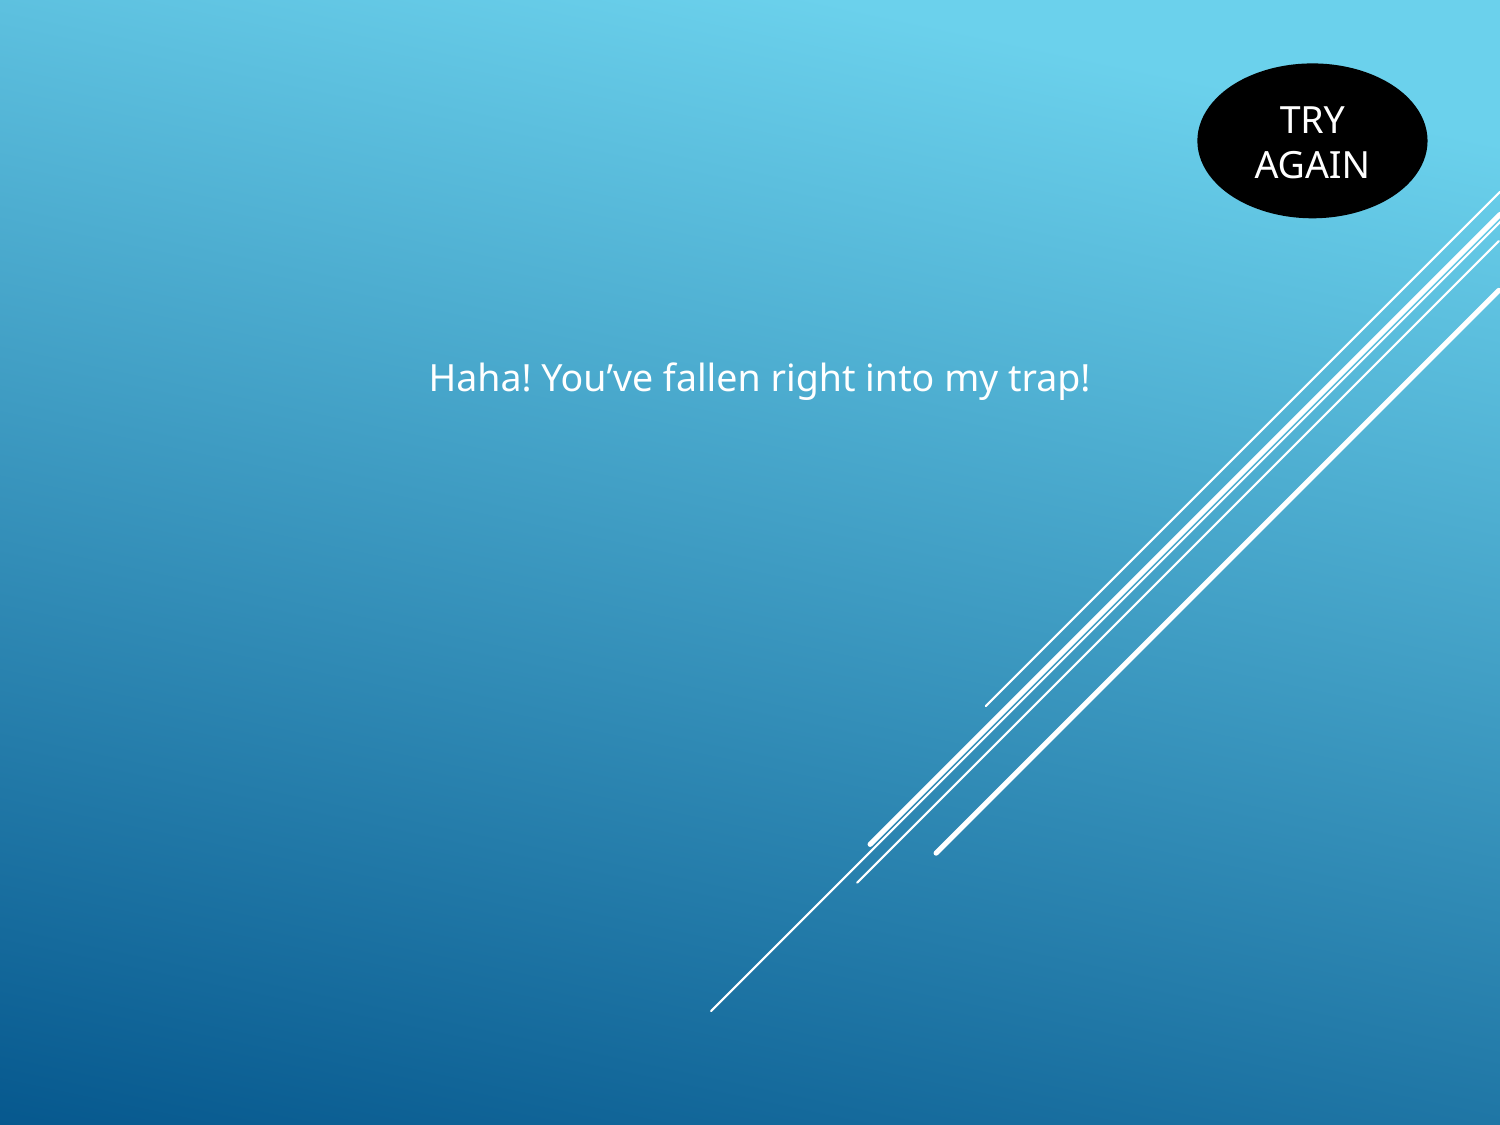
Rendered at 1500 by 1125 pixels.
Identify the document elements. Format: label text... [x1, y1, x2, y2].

text_box Haha! You’ve fallen right into my trap! [409, 346, 1111, 406]
text_box TRY AGAIN [1197, 63, 1428, 219]
